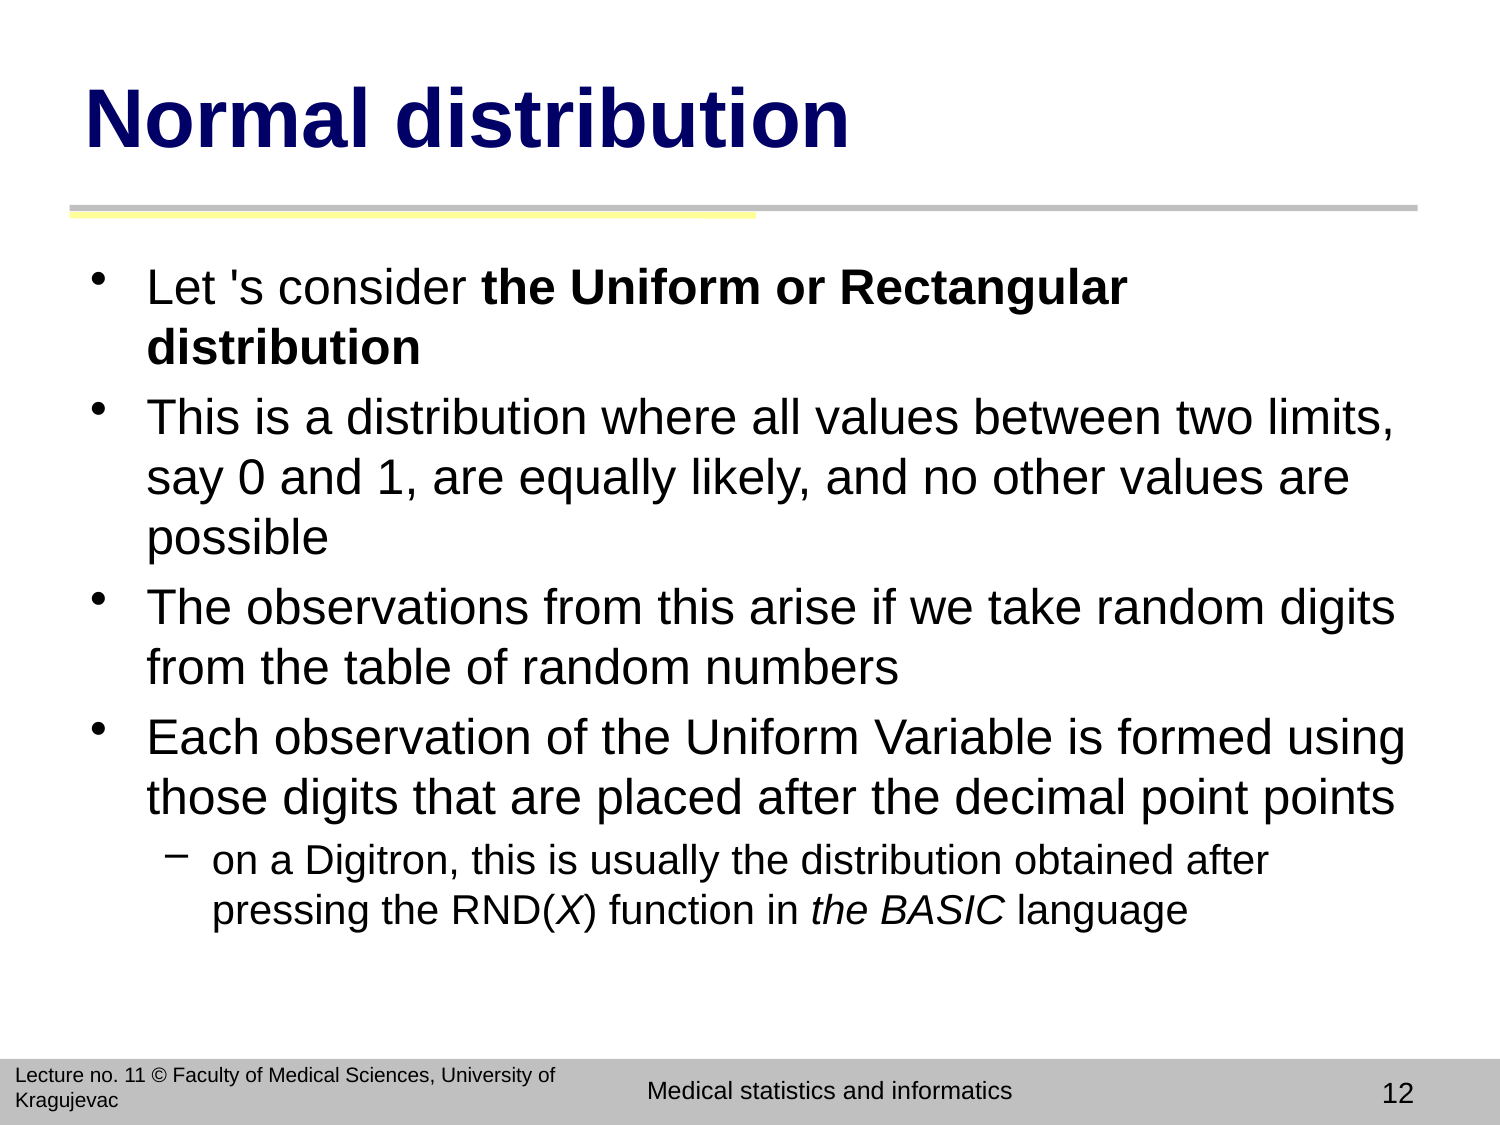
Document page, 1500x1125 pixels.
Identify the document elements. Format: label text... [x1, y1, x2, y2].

list Let 's consider the Uniform or Rectangular distribution This is a distribution where all values between two limits, say 0 and 1, are equally likely, and no other values are possible The observations from this arise if we take random digits from the table of random numbers Each observation of the Uniform Variable is formed using those digits that are placed after the decimal point points on a Digitron, this is usually the distribution obtained after pressing the RND(X) function in the BASIC language [74, 246, 1426, 1023]
title Normal distribution [69, 19, 1426, 208]
footer Medical statistics and informatics [512, 1066, 1149, 1125]
slide_number Lecture no. 11 © Faculty of Medical Sciences, University of Kragujevac [0, 1053, 612, 1108]
slide_number 12 [1163, 1066, 1430, 1125]
